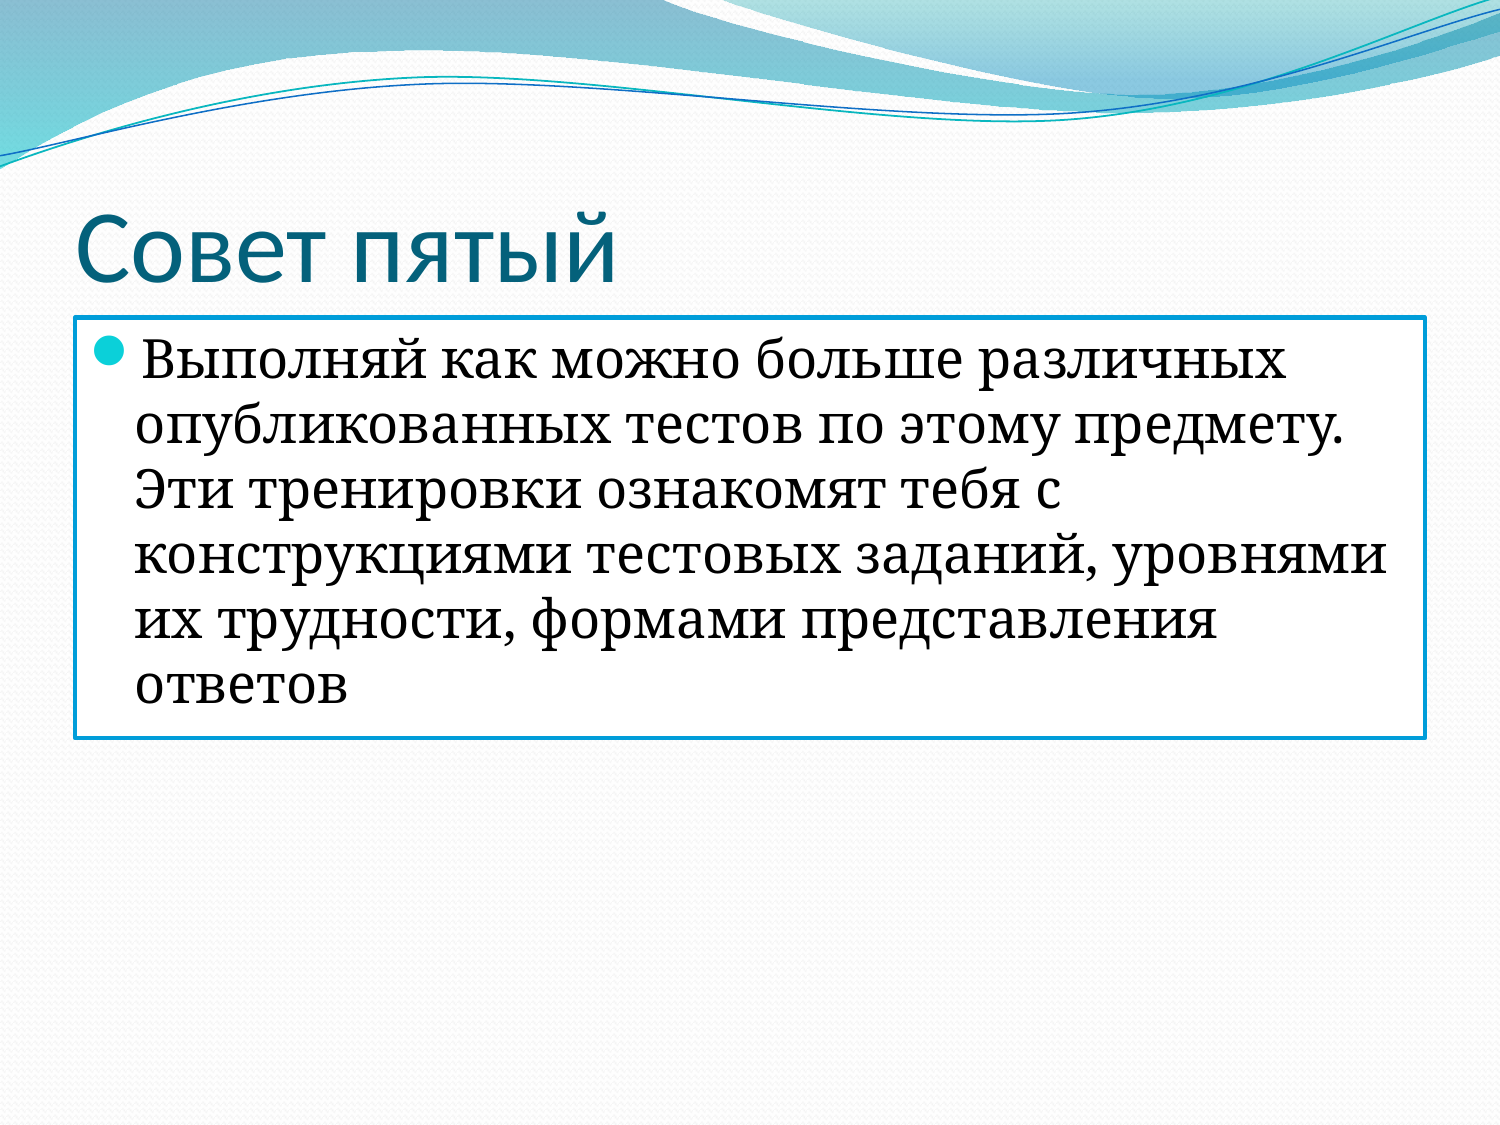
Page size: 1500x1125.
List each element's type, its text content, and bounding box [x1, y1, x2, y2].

title Совет пятый [75, 115, 1425, 303]
list Выполняй как можно больше различных опубликованных тестов по этому предмету. Эти тренировки ознакомят тебя с конструкциями тестовых заданий, уровнями их трудности, формами представления ответов [73, 315, 1427, 740]
